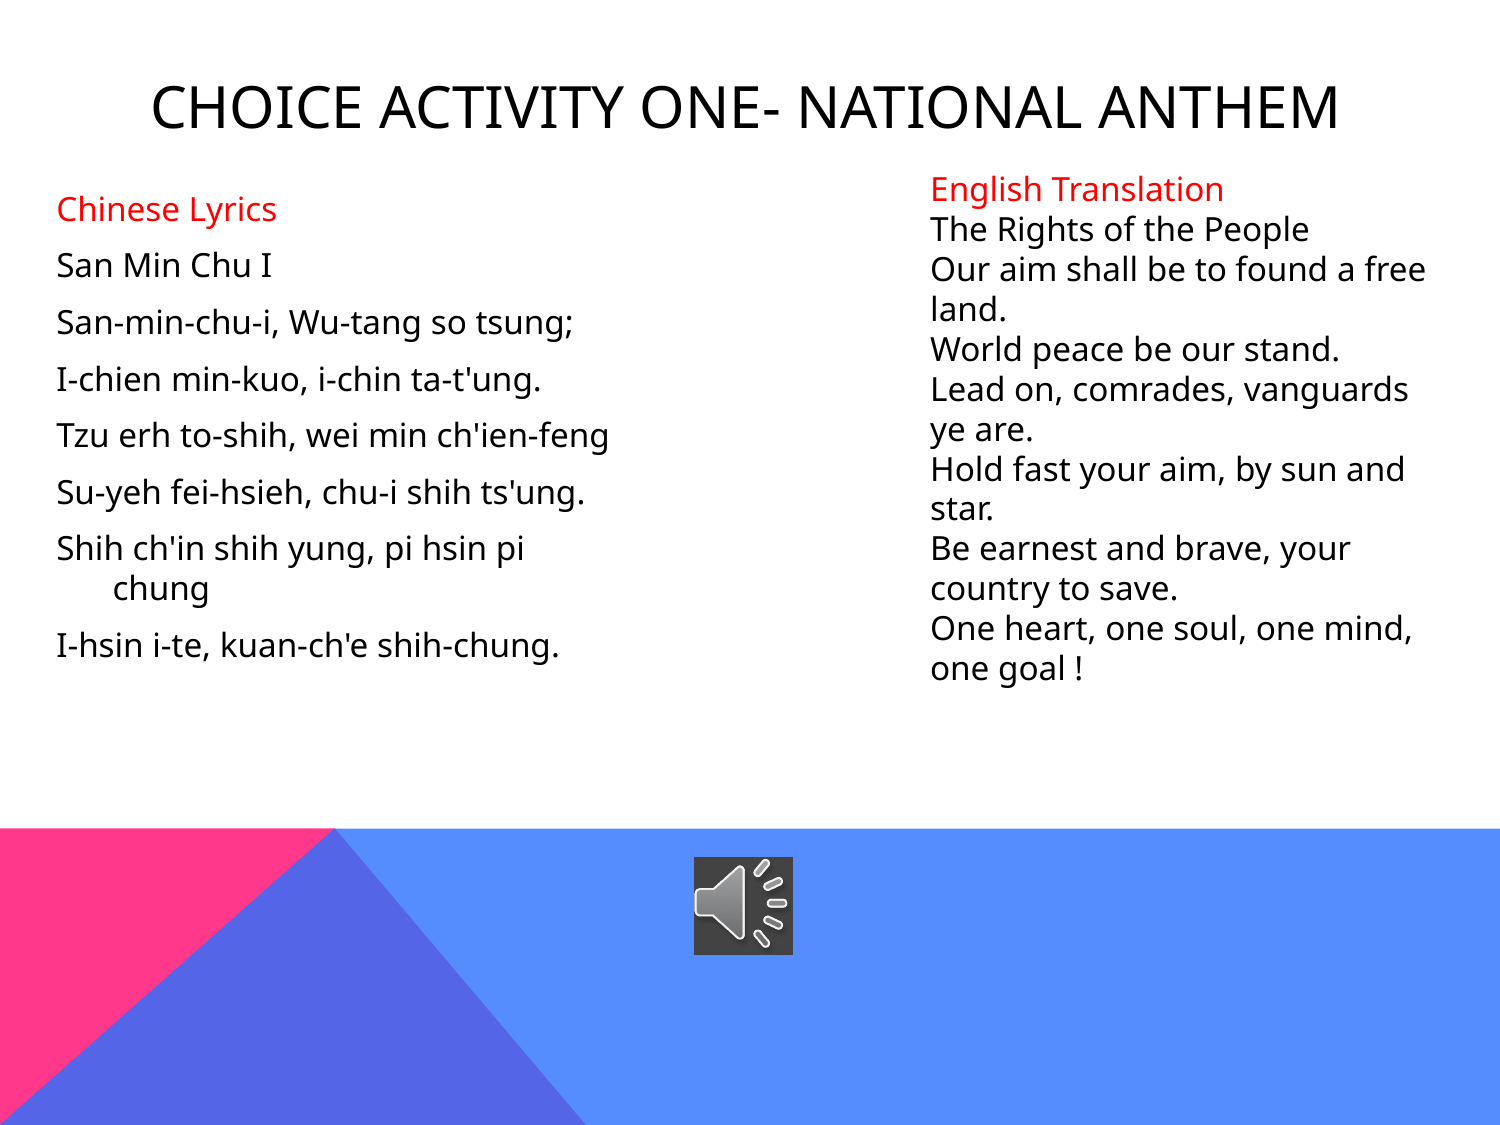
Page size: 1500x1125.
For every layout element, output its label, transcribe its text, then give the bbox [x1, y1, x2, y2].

title Choice Activity one- national Anthem [135, 60, 1369, 150]
picture [693, 855, 794, 957]
list Chinese Lyrics San Min Chu I San-min-chu-i, Wu-tang so tsung; I-chien min-kuo, i-chin ta-t'ung. Tzu erh to-shih, wei min ch'ien-feng Su-yeh fei-hsieh, chu-i shih ts'ung. Shih ch'in shih yung, pi hsin pi chung I-hsin i-te, kuan-ch'e shih-chung. [41, 180, 645, 776]
text_box English Translation The Rights of the People Our aim shall be to found a free land. World peace be our stand. Lead on, comrades, vanguards ye are. Hold fast your aim, by sun and star. Be earnest and brave, your country to save. One heart, one soul, one mind, one goal ! [915, 160, 1447, 735]
